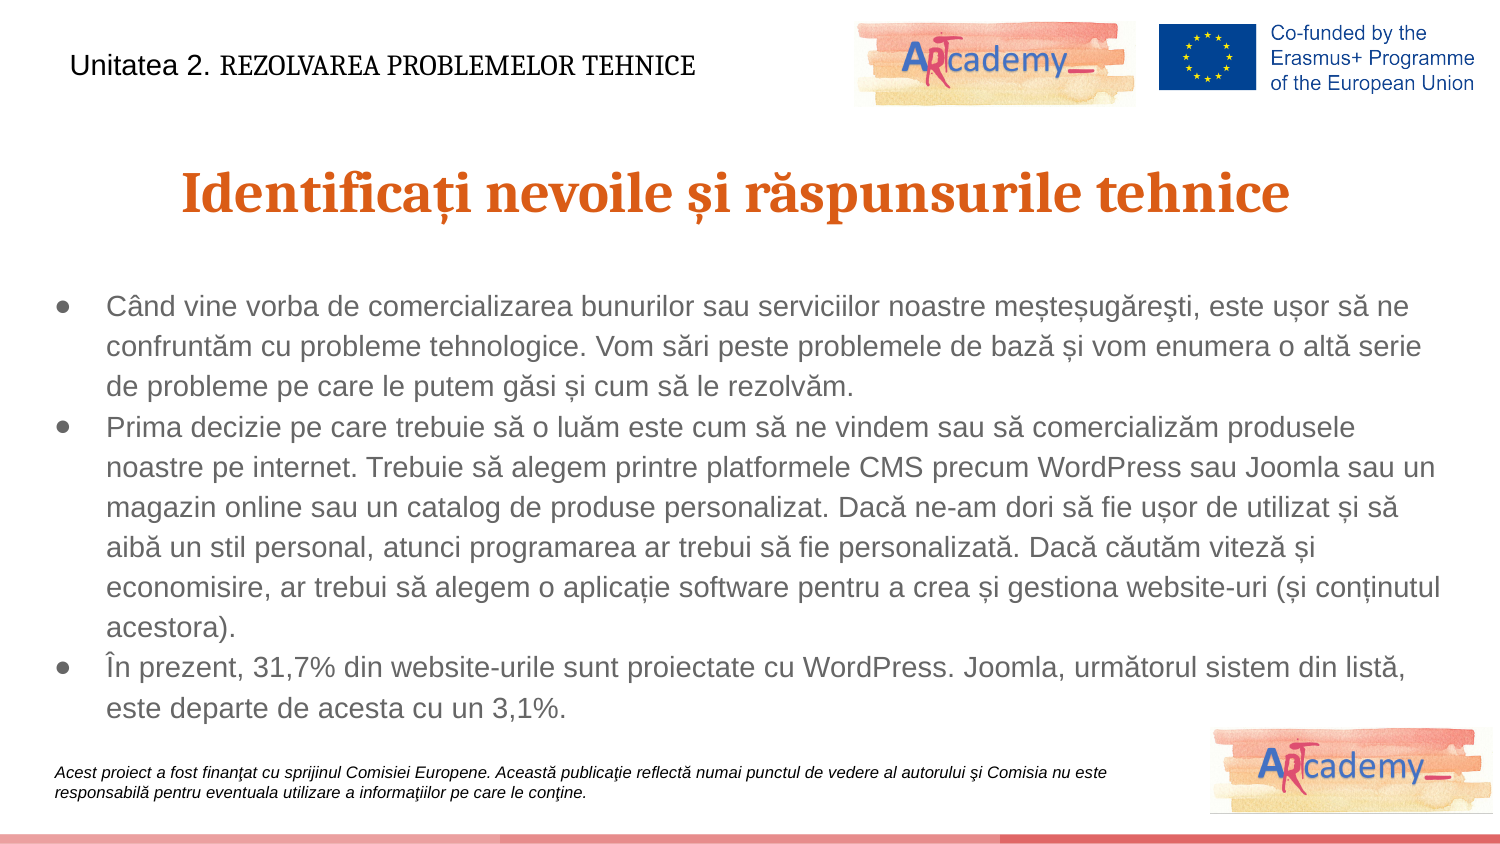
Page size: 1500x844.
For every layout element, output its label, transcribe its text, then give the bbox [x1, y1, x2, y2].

picture [1158, 24, 1474, 94]
text_box Unitatea 2. REZOLVAREA PROBLEMELOR TEHNICE [54, 39, 749, 89]
title Identificați nevoile și răspunsurile tehnice [75, 112, 1397, 240]
picture [854, 2, 1137, 138]
picture [1210, 709, 1493, 844]
text_box Acest proiect a fost finanţat cu sprijinul Comisiei Europene. Această publicaţie reflectă numai punctul de vedere al autorului şi Comisia nu este responsabilă pentru eventuala utilizare a informaţiilor pe care le conţine. [39, 754, 1205, 799]
list Când vine vorba de comercializarea bunurilor sau serviciilor noastre meșteșugăreşti, este ușor să ne confruntăm cu probleme tehnologice. Vom sări peste problemele de bază și vom enumera o altă serie de probleme pe care le putem găsi și cum să le rezolvăm. Prima decizie pe care trebuie să o luăm este cum să ne vindem sau să comercializăm produsele noastre pe internet. Trebuie să alegem printre platformele CMS precum WordPress sau Joomla sau un magazin online sau un catalog de produse personalizat. Dacă ne-am dori să fie ușor de utilizat și să aibă un stil personal, atunci programarea ar trebui să fie personalizată. Dacă căutăm viteză și economisire, ar trebui să alegem o aplicație software pentru a crea și gestiona website-uri (și conținutul acestora). În prezent, 31,7% din website-urile sunt proiectate cu WordPress. Joomla, următorul sistem din listă, este departe de acesta cu un 3,1%. [16, 267, 1474, 714]
